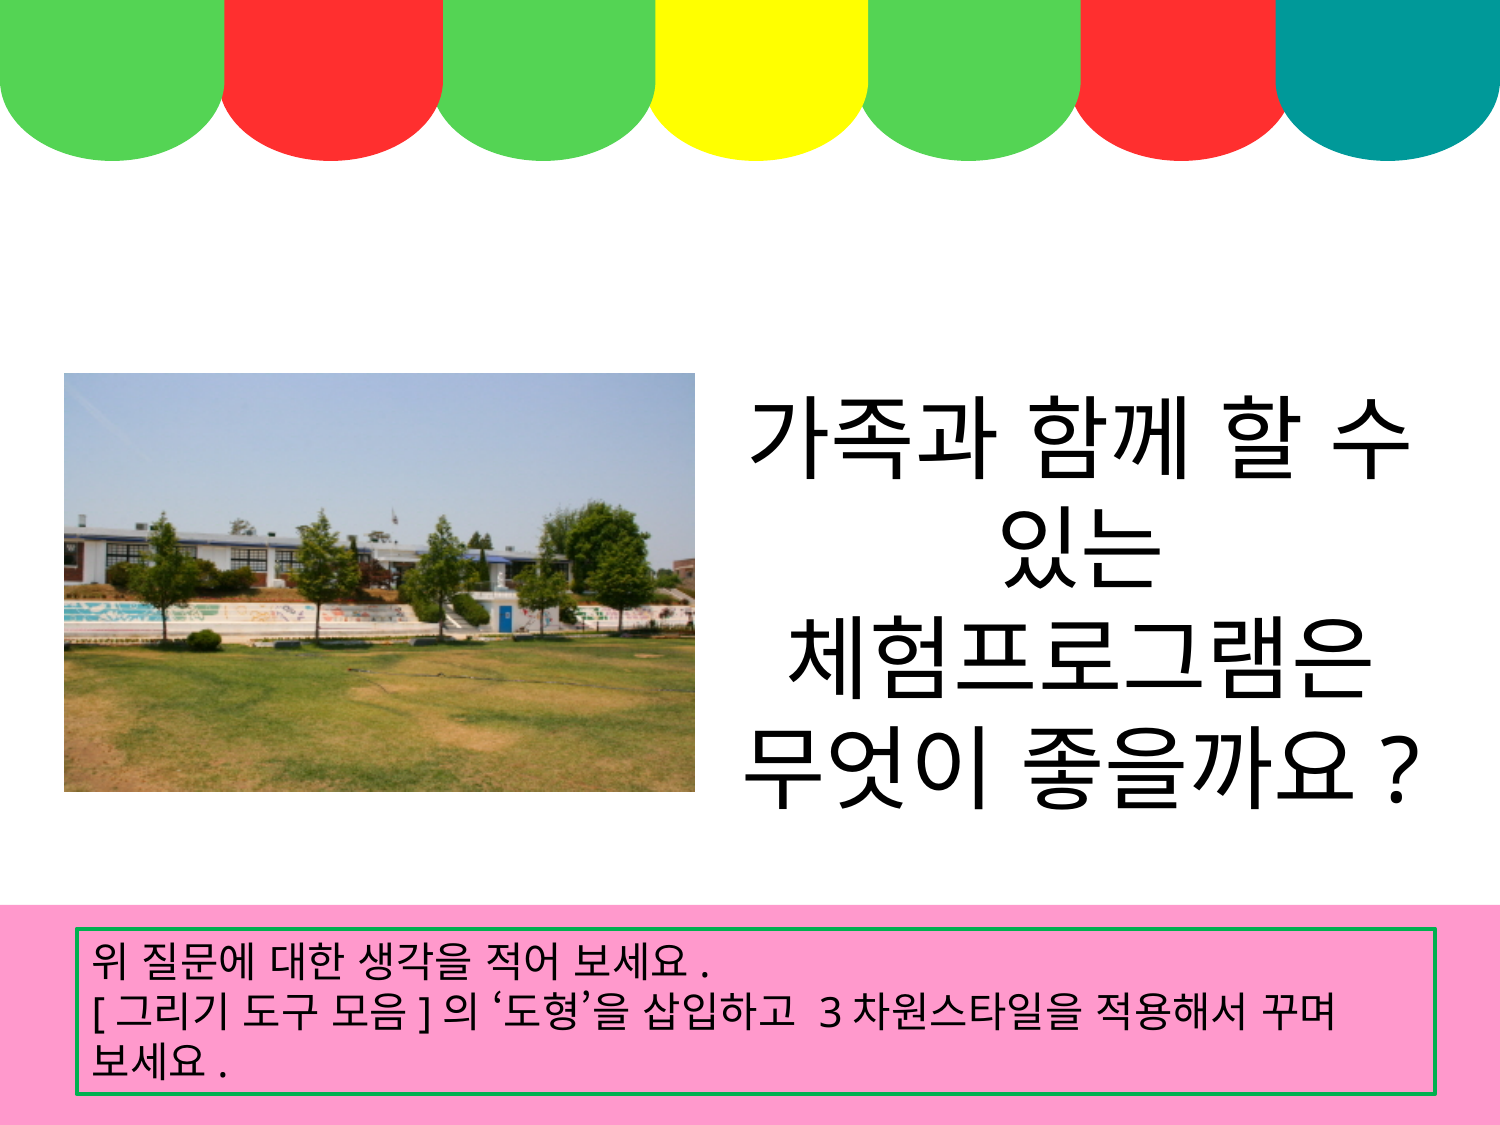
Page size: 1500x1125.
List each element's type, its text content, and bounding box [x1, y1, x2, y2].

text_box 위 질문에 대한 생각을 적어 보세요. [그리기 도구 모음]의 ‘도형’을 삽입하고 3차원스타일을 적용해서 꾸며 보세요. [76, 928, 1436, 1094]
subtitle 가족과 함께 할 수 있는 체험프로그램은 무엇이 좋을까요? [702, 373, 1459, 835]
picture [64, 373, 695, 793]
